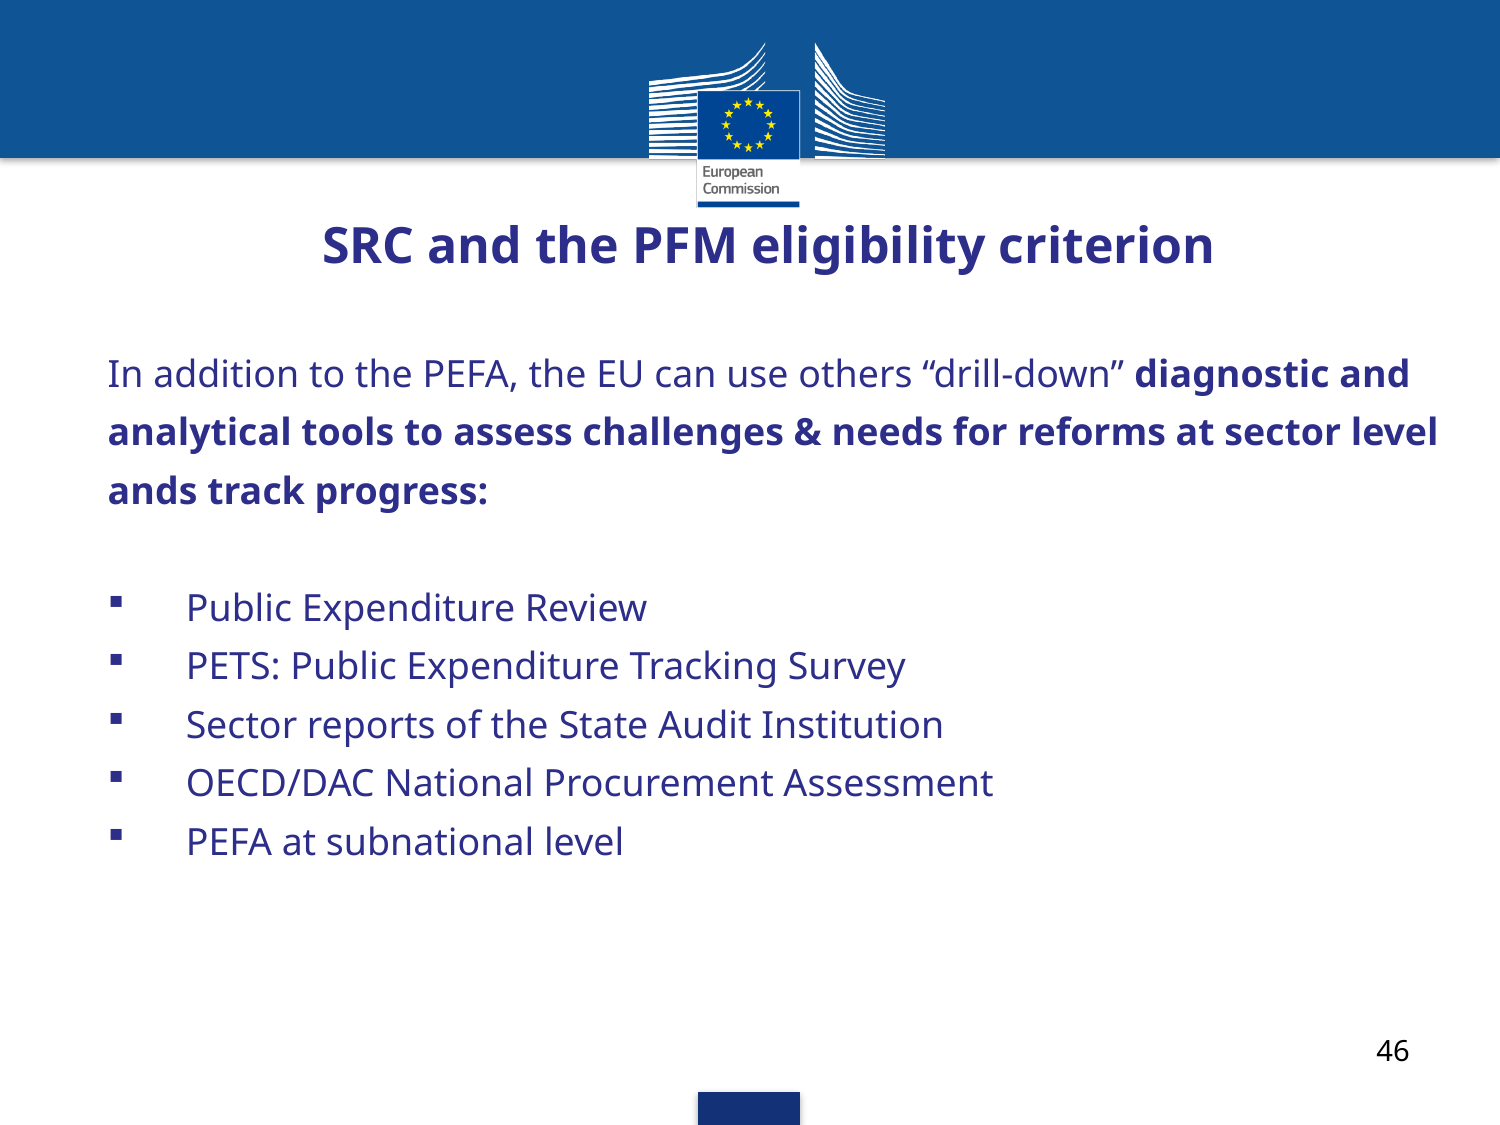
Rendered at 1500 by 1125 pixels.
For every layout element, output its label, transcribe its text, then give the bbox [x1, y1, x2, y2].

title SRC and the PFM eligibility criterion [64, 196, 1416, 278]
picture [649, 42, 885, 196]
list In addition to the PEFA, the EU can use others “drill-down” diagnostic and analytical tools to assess challenges & needs for reforms at sector level ands track progress: Public Expenditure Review PETS: Public Expenditure Tracking Survey Sector reports of the State Audit Institution OECD/DAC National Procurement Assessment PEFA at subnational level [17, 278, 1500, 1025]
slide_number 46 [1074, 1024, 1426, 1103]
